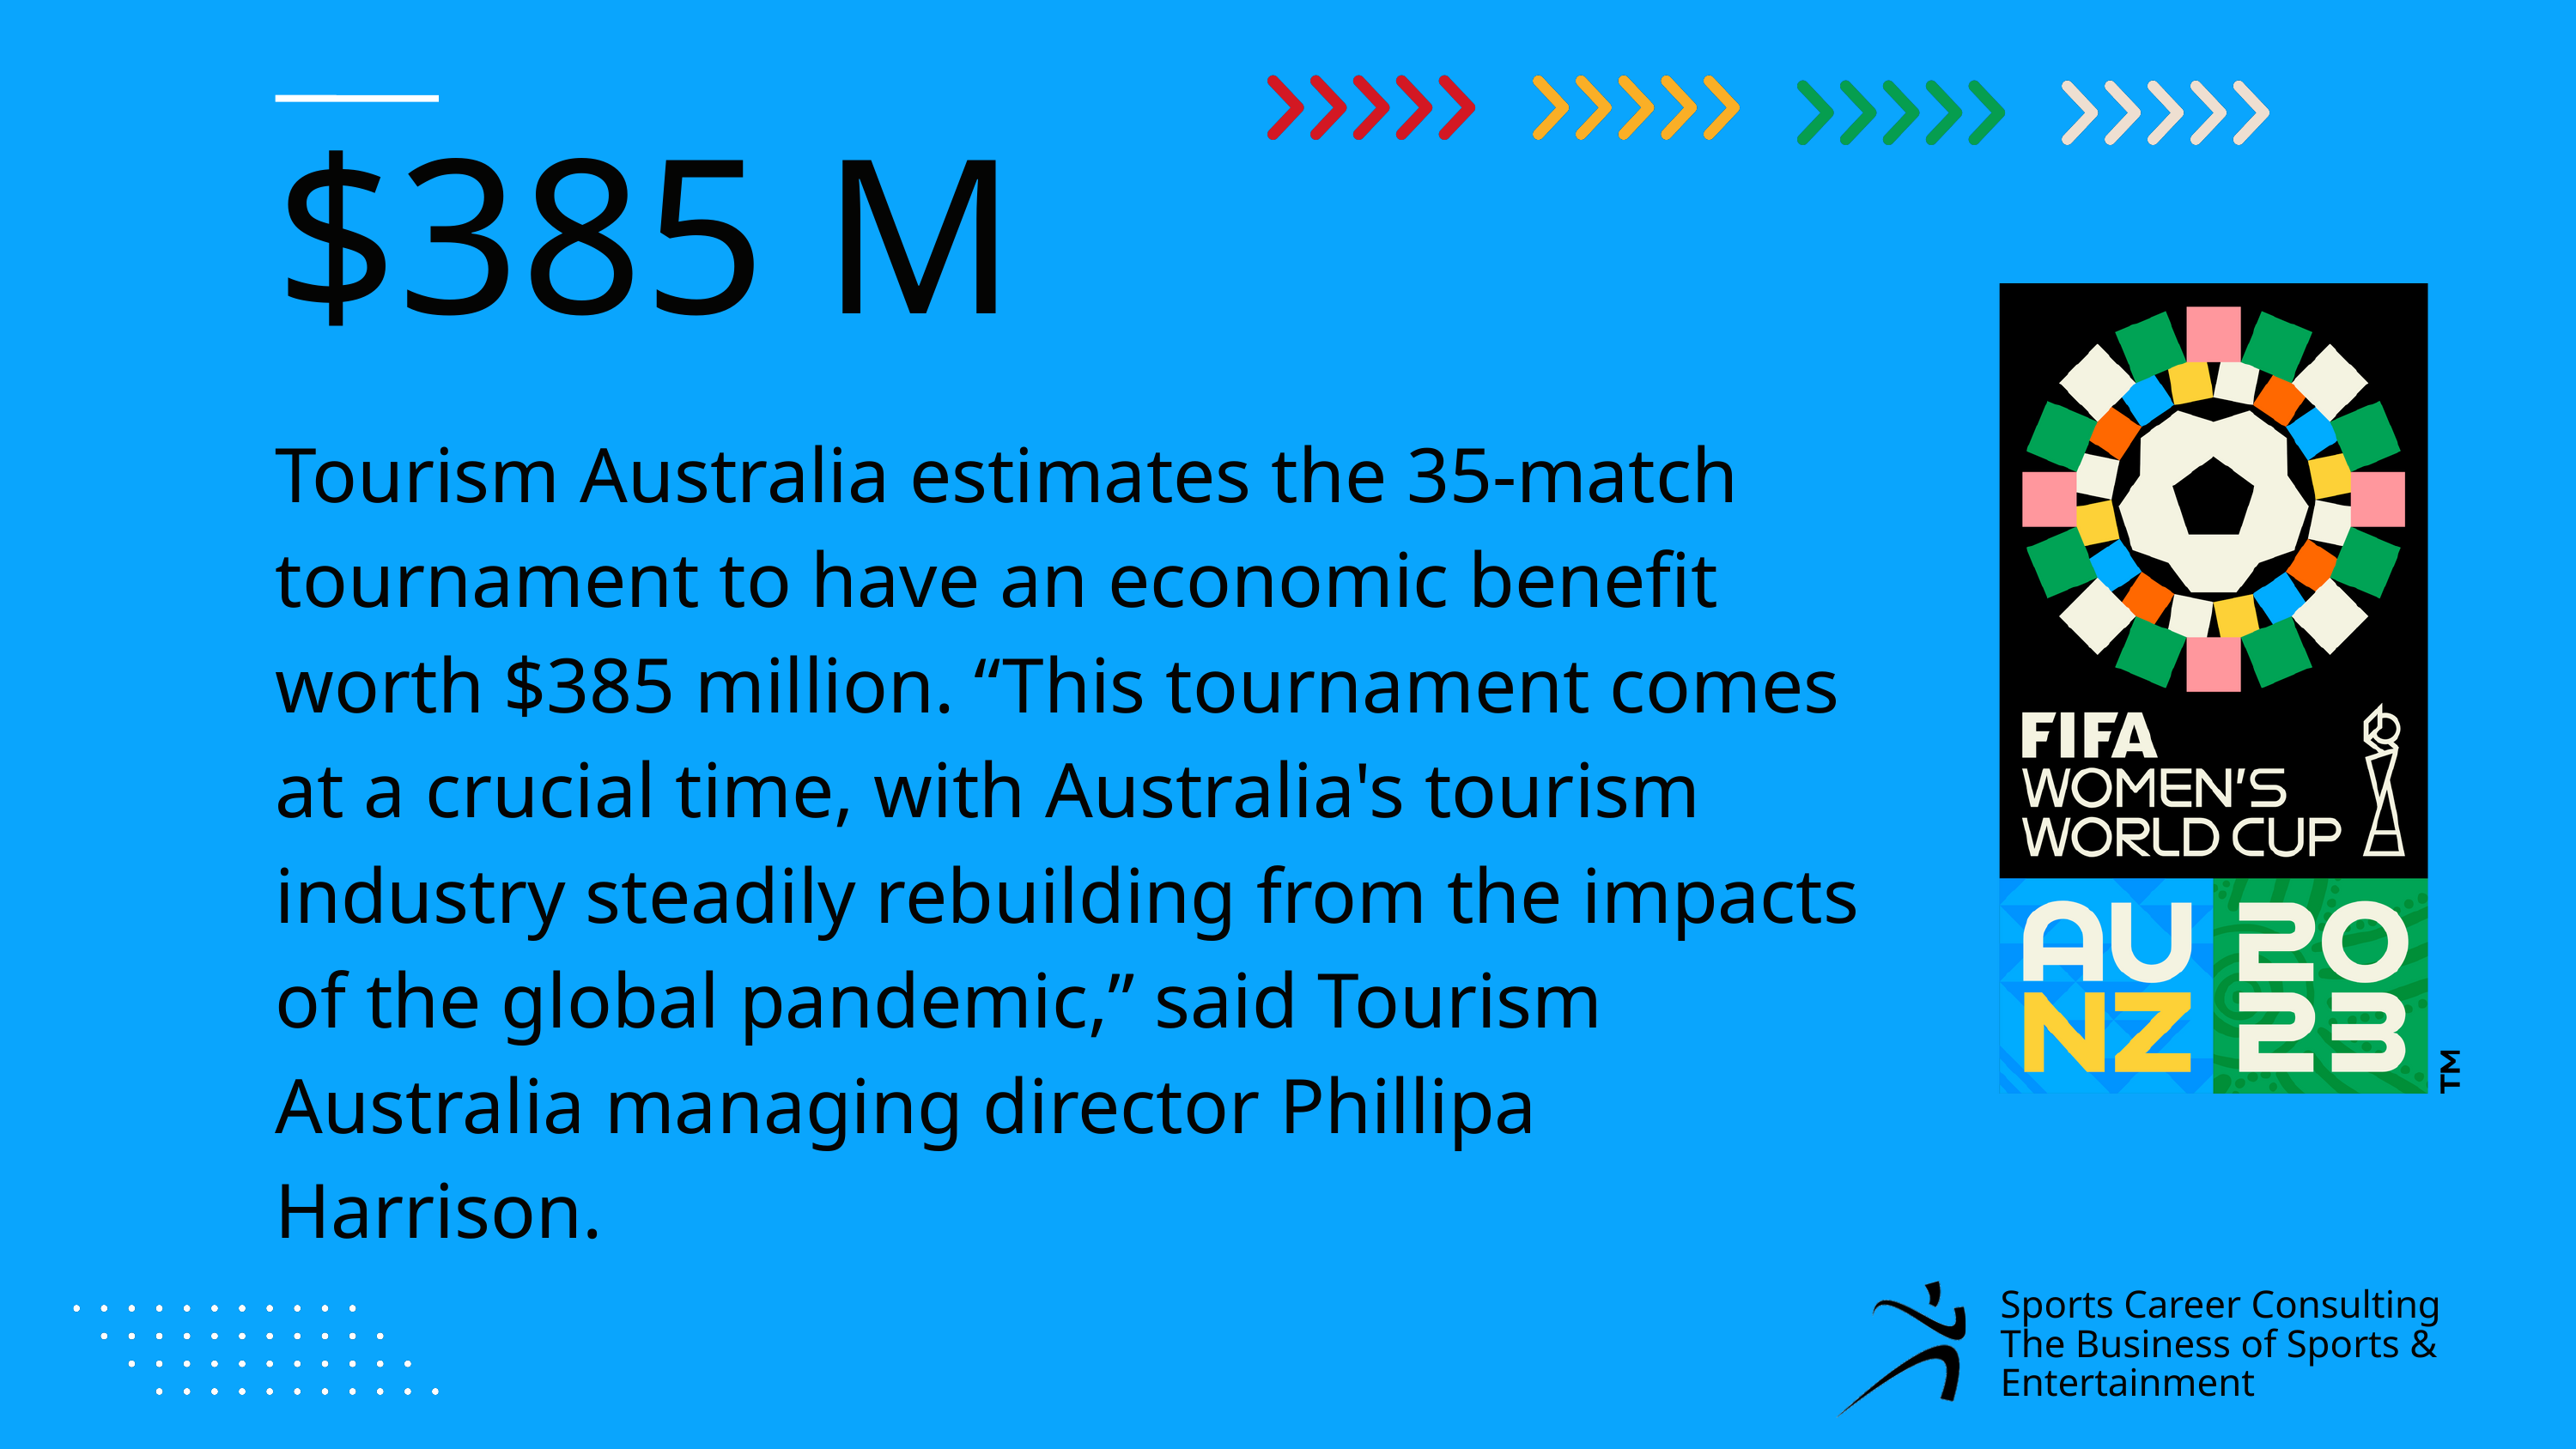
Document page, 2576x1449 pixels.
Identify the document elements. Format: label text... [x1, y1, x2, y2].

text_box $385 M [275, 120, 1273, 357]
text_box [1965, 283, 2460, 1094]
text_box [1796, 80, 2006, 145]
text_box [73, 1305, 439, 1395]
text_box [1836, 1281, 1966, 1418]
text_box [1267, 75, 1476, 140]
text_box Tourism Australia estimates the 35-match tournament to have an economic benefit worth $385 million. “This tournament comes at a crucial time, with Australia's tourism industry steadily rebuilding from the impacts of the global pandemic,” said Tourism Australia managing director Phillipa Harrison. [275, 412, 1867, 1254]
text_box [1531, 75, 1741, 140]
text_box [2061, 80, 2270, 145]
text_box Sports Career Consulting The Business of Sports & Entertainment [2000, 1286, 2508, 1404]
